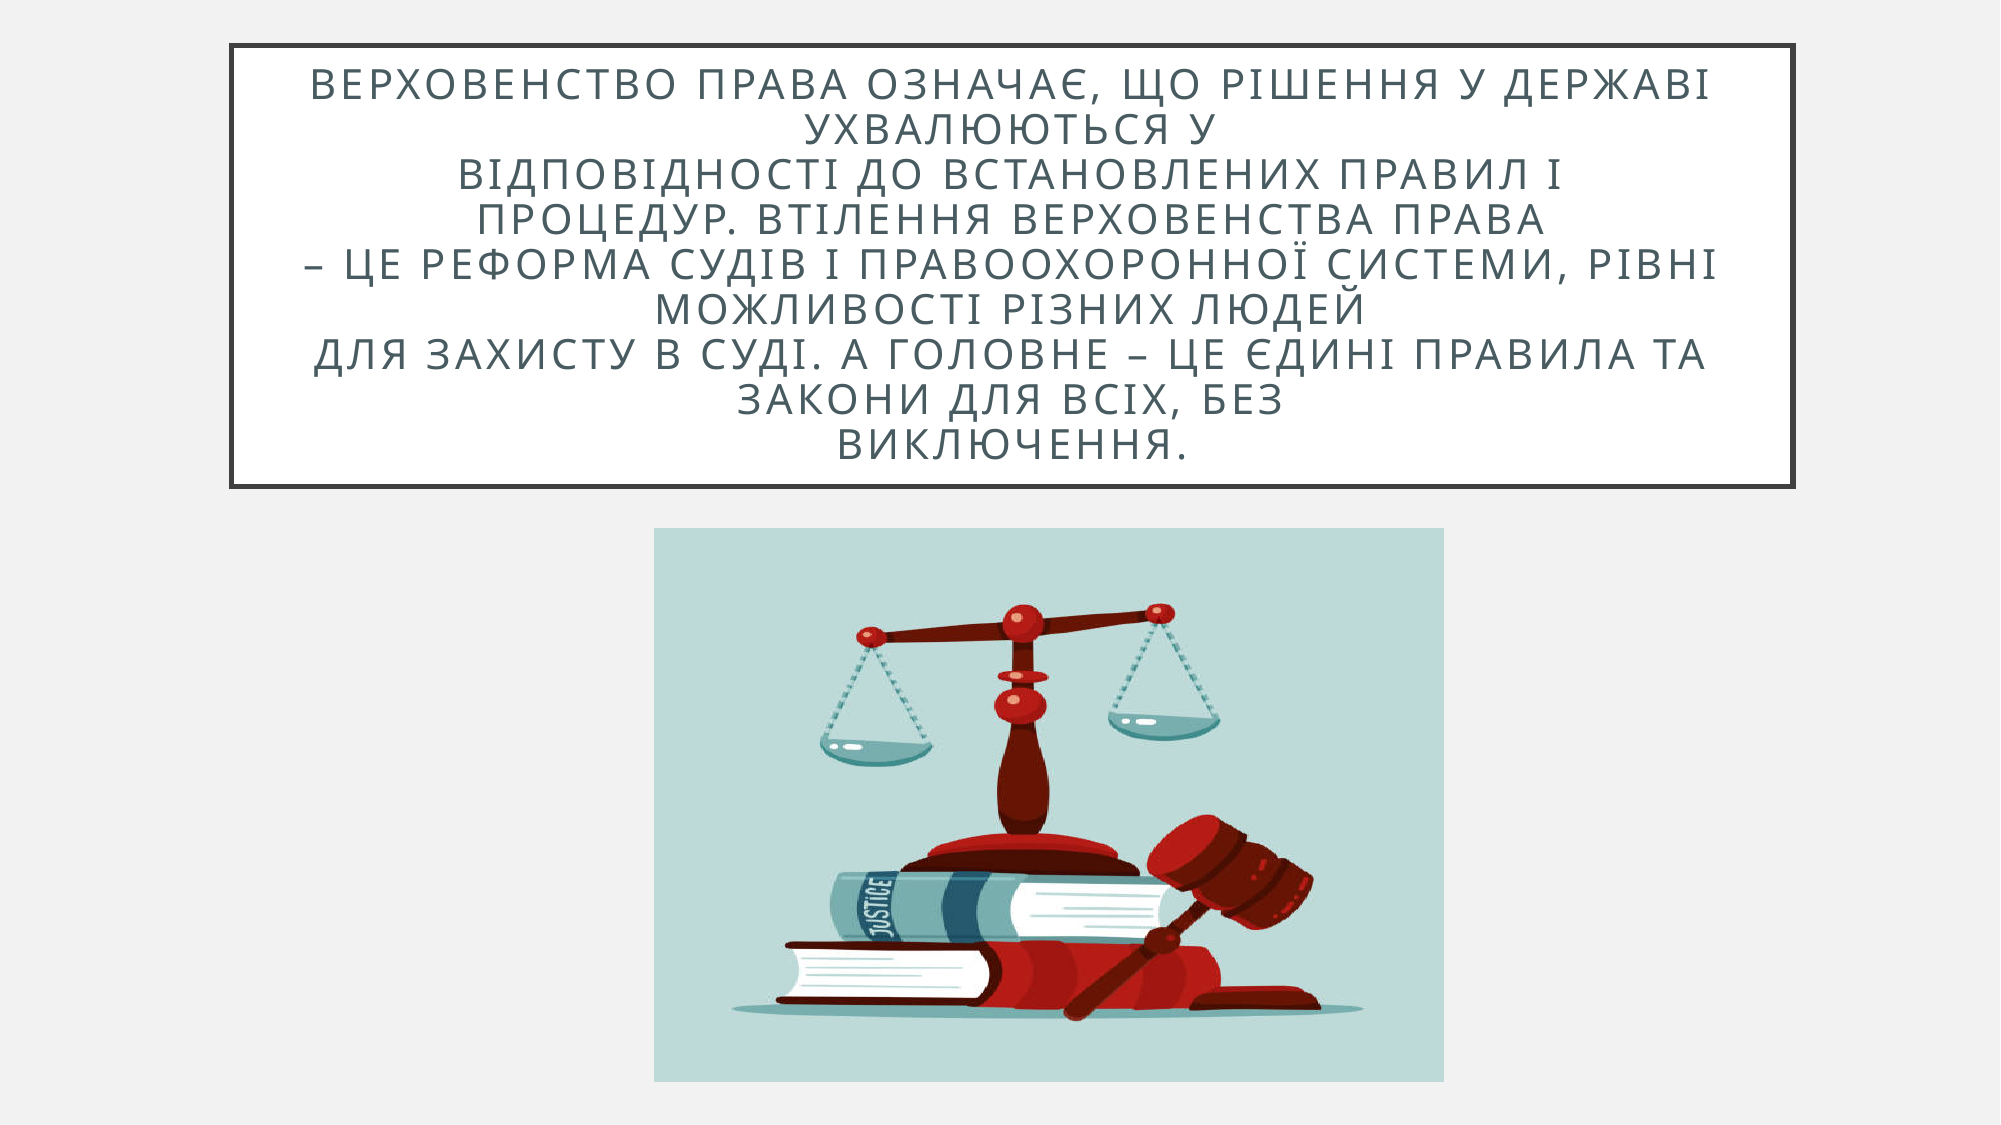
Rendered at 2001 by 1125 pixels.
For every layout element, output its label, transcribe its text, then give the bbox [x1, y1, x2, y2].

title Верховенство права означає, що рішення у державі ухвалюються у відповідності до встановлених правил і процедур. Втілення верховенства права – це реформа судів і правоохоронної системи, рівні можливості різних людей для захисту в суді. А головне – це єдині правила та закони для всіх, без виключення. [229, 43, 1796, 489]
picture [654, 528, 1444, 1082]
